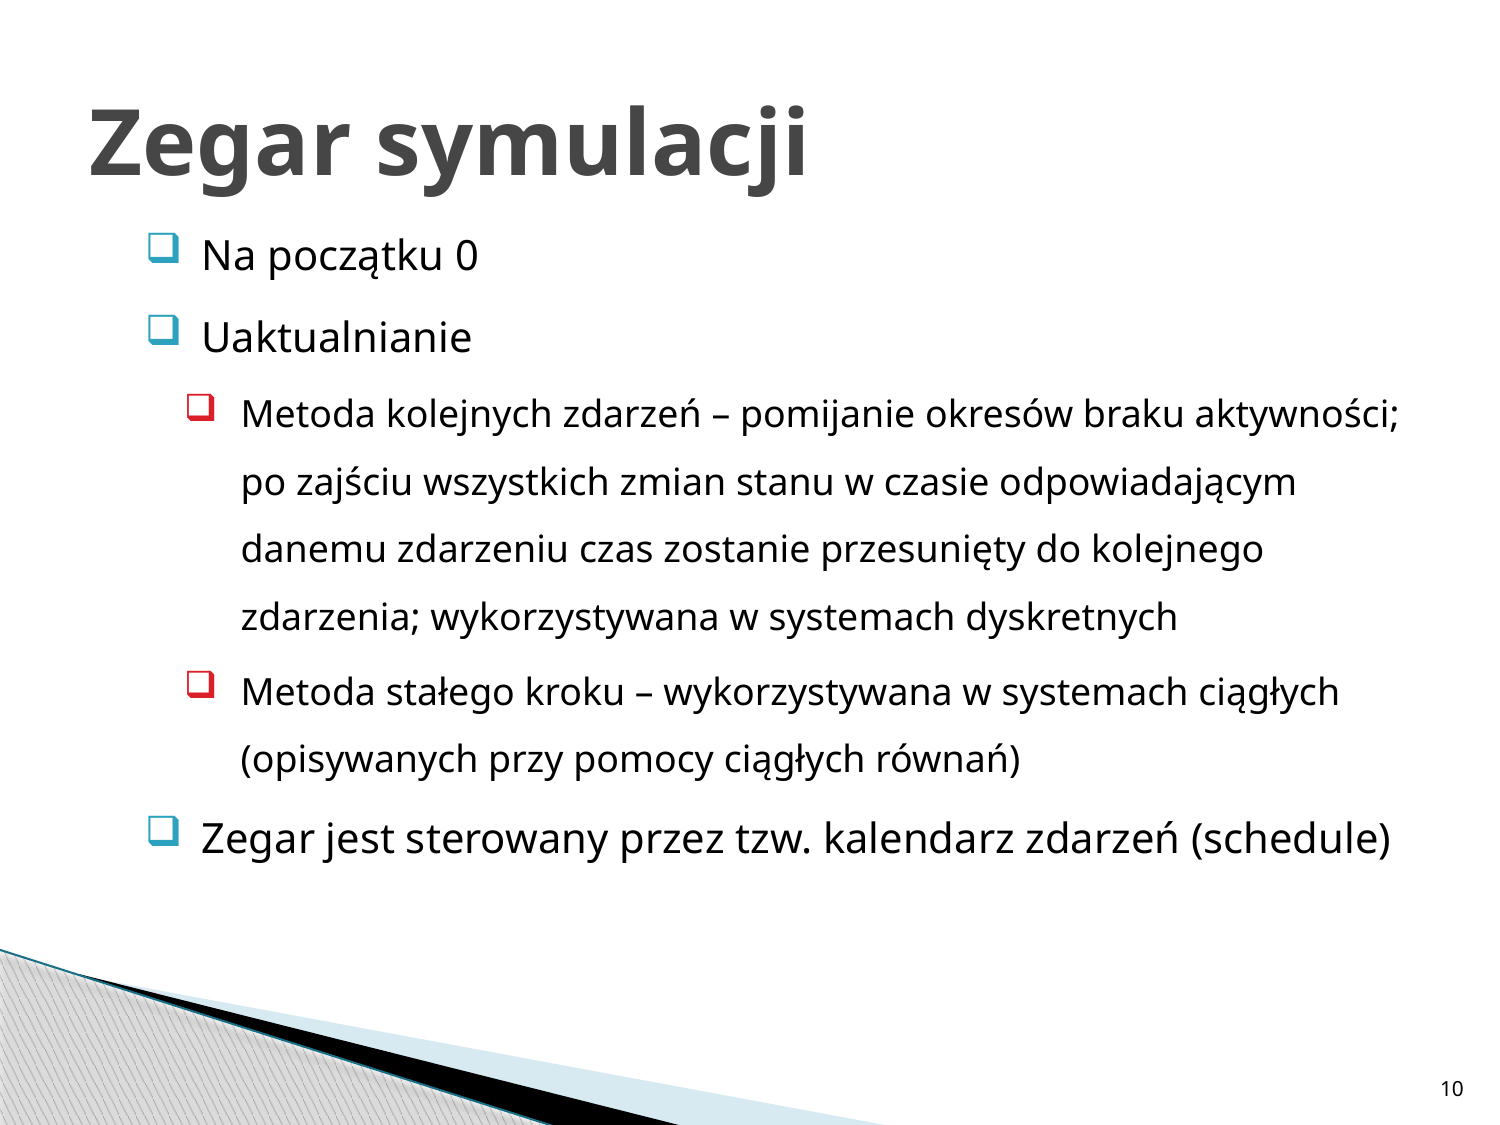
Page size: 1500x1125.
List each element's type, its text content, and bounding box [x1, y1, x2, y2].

slide_number 10 [1418, 1051, 1479, 1112]
list Na początku 0 Uaktualnianie Metoda kolejnych zdarzeń – pomijanie okresów braku aktywności; po zajściu wszystkich zmian stanu w czasie odpowiadającym danemu zdarzeniu czas zostanie przesunięty do kolejnego zdarzenia; wykorzystywana w systemach dyskretnych Metoda stałego kroku – wykorzystywana w systemach ciągłych (opisywanych przy pomocy ciągłych równań) Zegar jest sterowany przez tzw. kalendarz zdarzeń (schedule) [88, 196, 1439, 939]
title Zegar symulacji [75, 45, 1425, 233]
